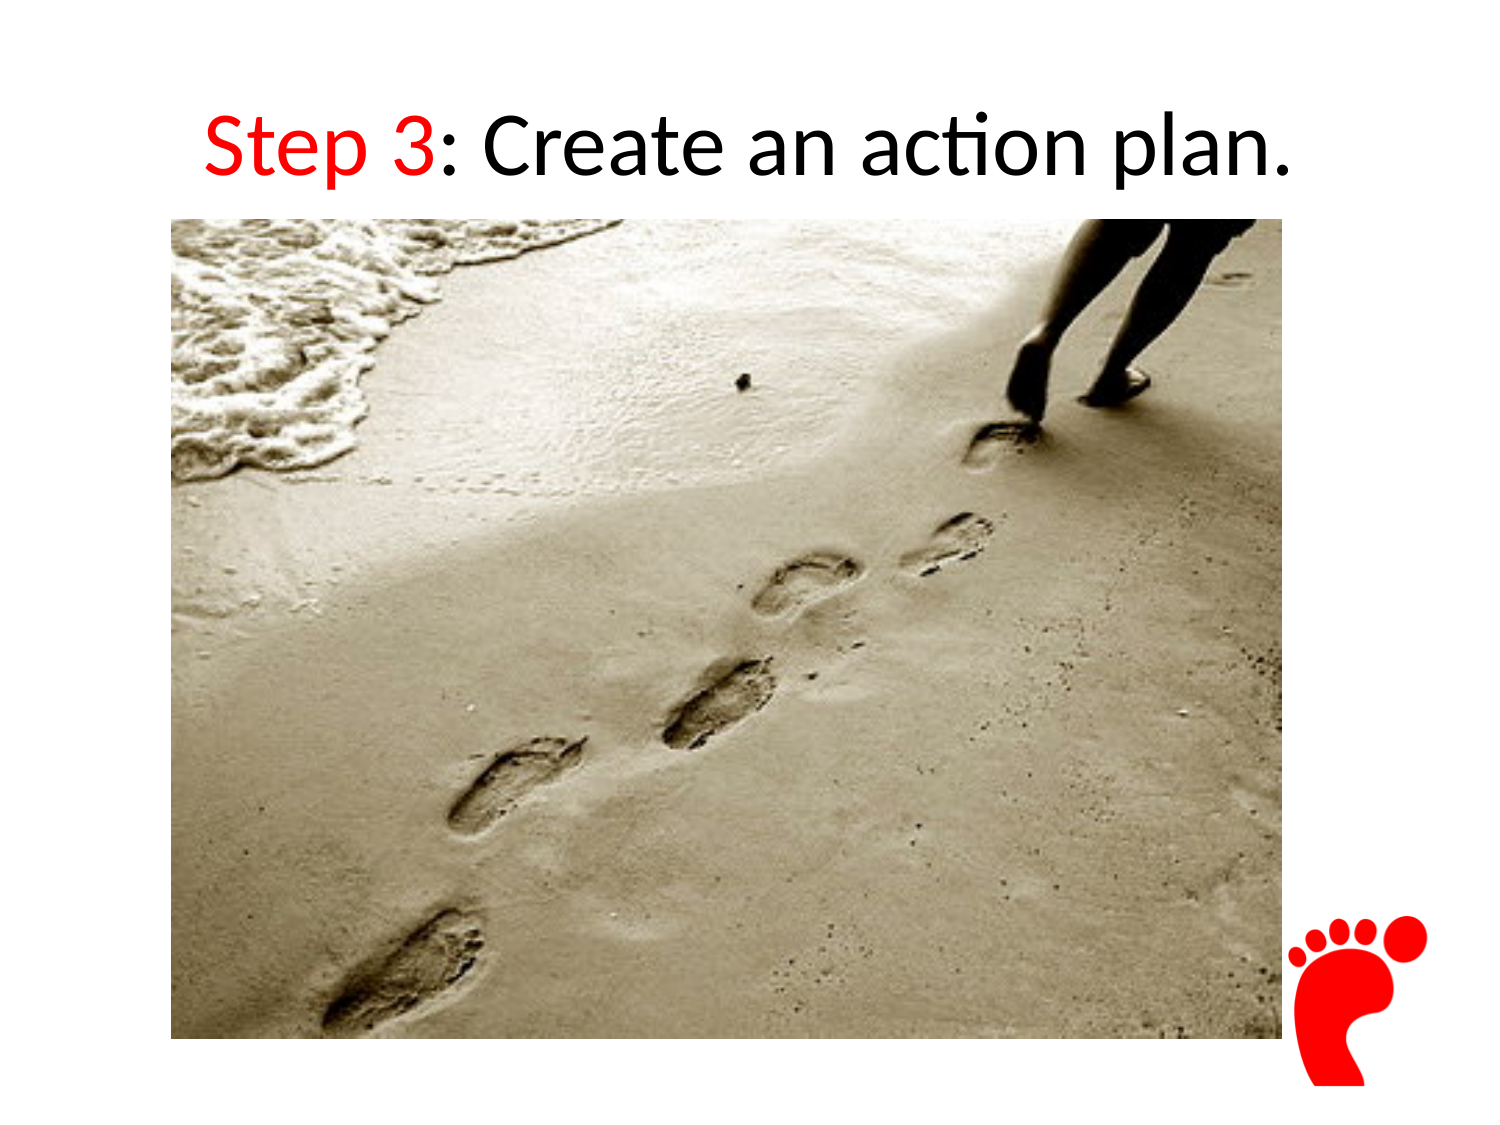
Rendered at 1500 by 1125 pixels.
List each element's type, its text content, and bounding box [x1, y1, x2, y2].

picture [1287, 916, 1500, 1096]
title Step 3: Create an action plan. [75, 45, 1425, 233]
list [170, 219, 1282, 1040]
